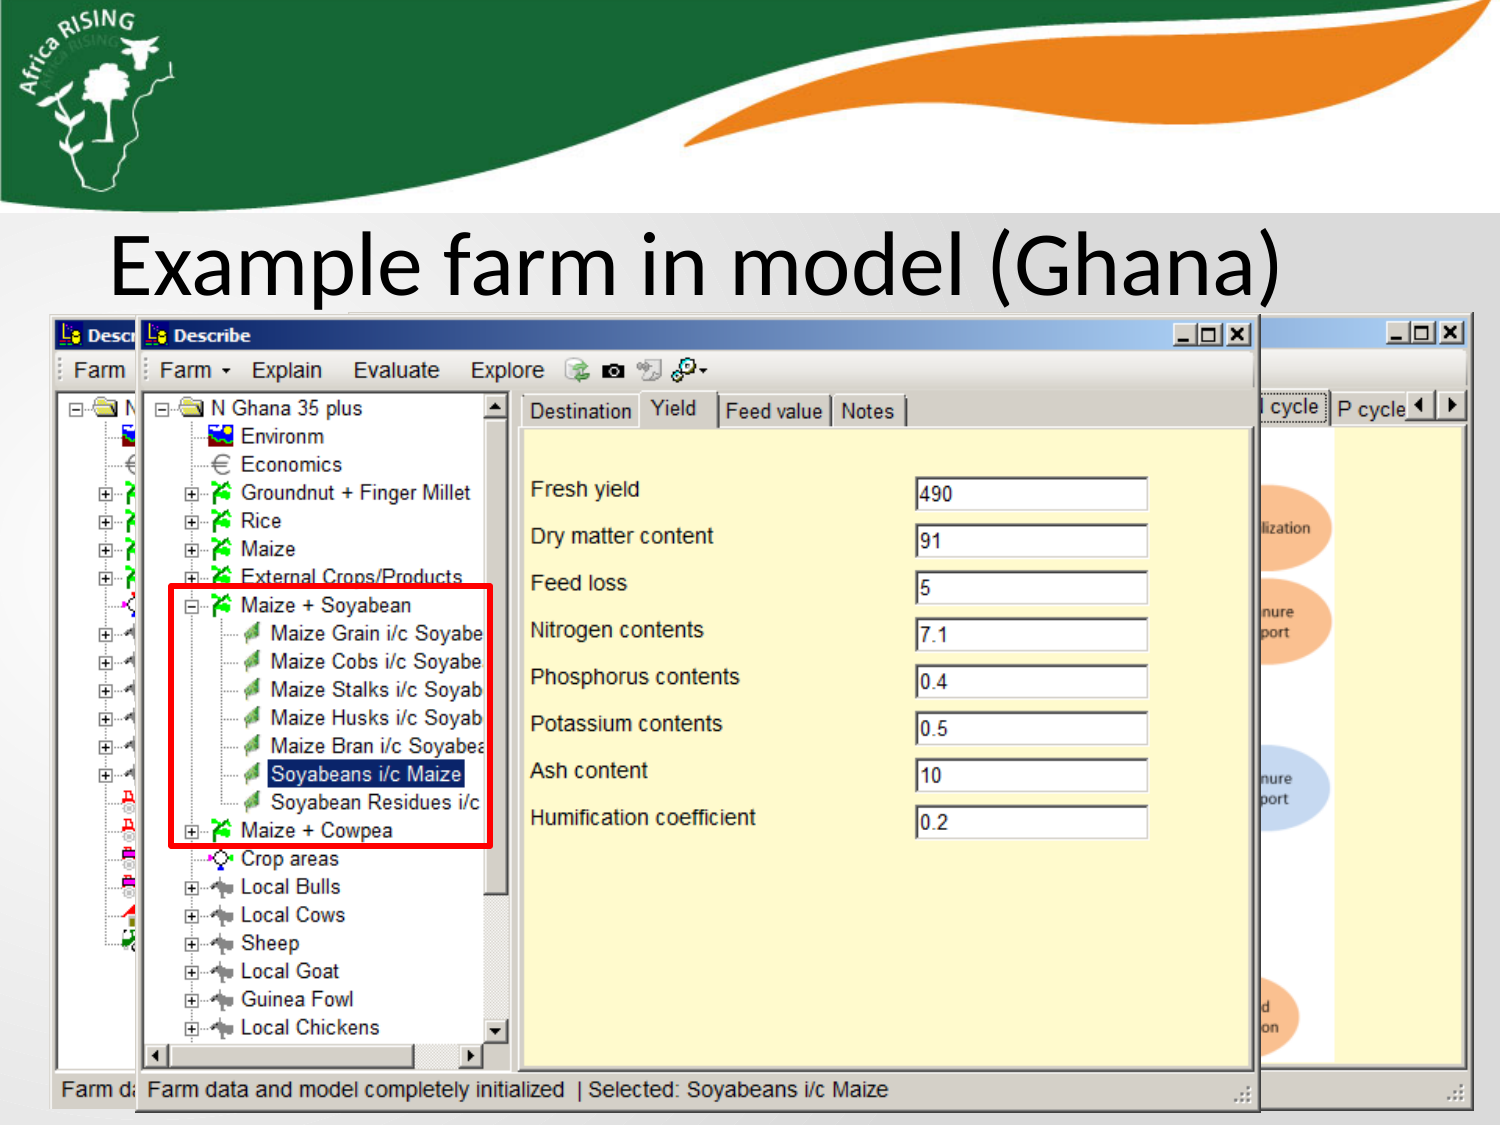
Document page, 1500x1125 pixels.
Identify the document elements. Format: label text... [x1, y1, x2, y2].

list Example farm in model (Ghana) [75, 196, 1412, 307]
picture [0, 0, 1500, 213]
picture [48, 311, 1474, 1114]
